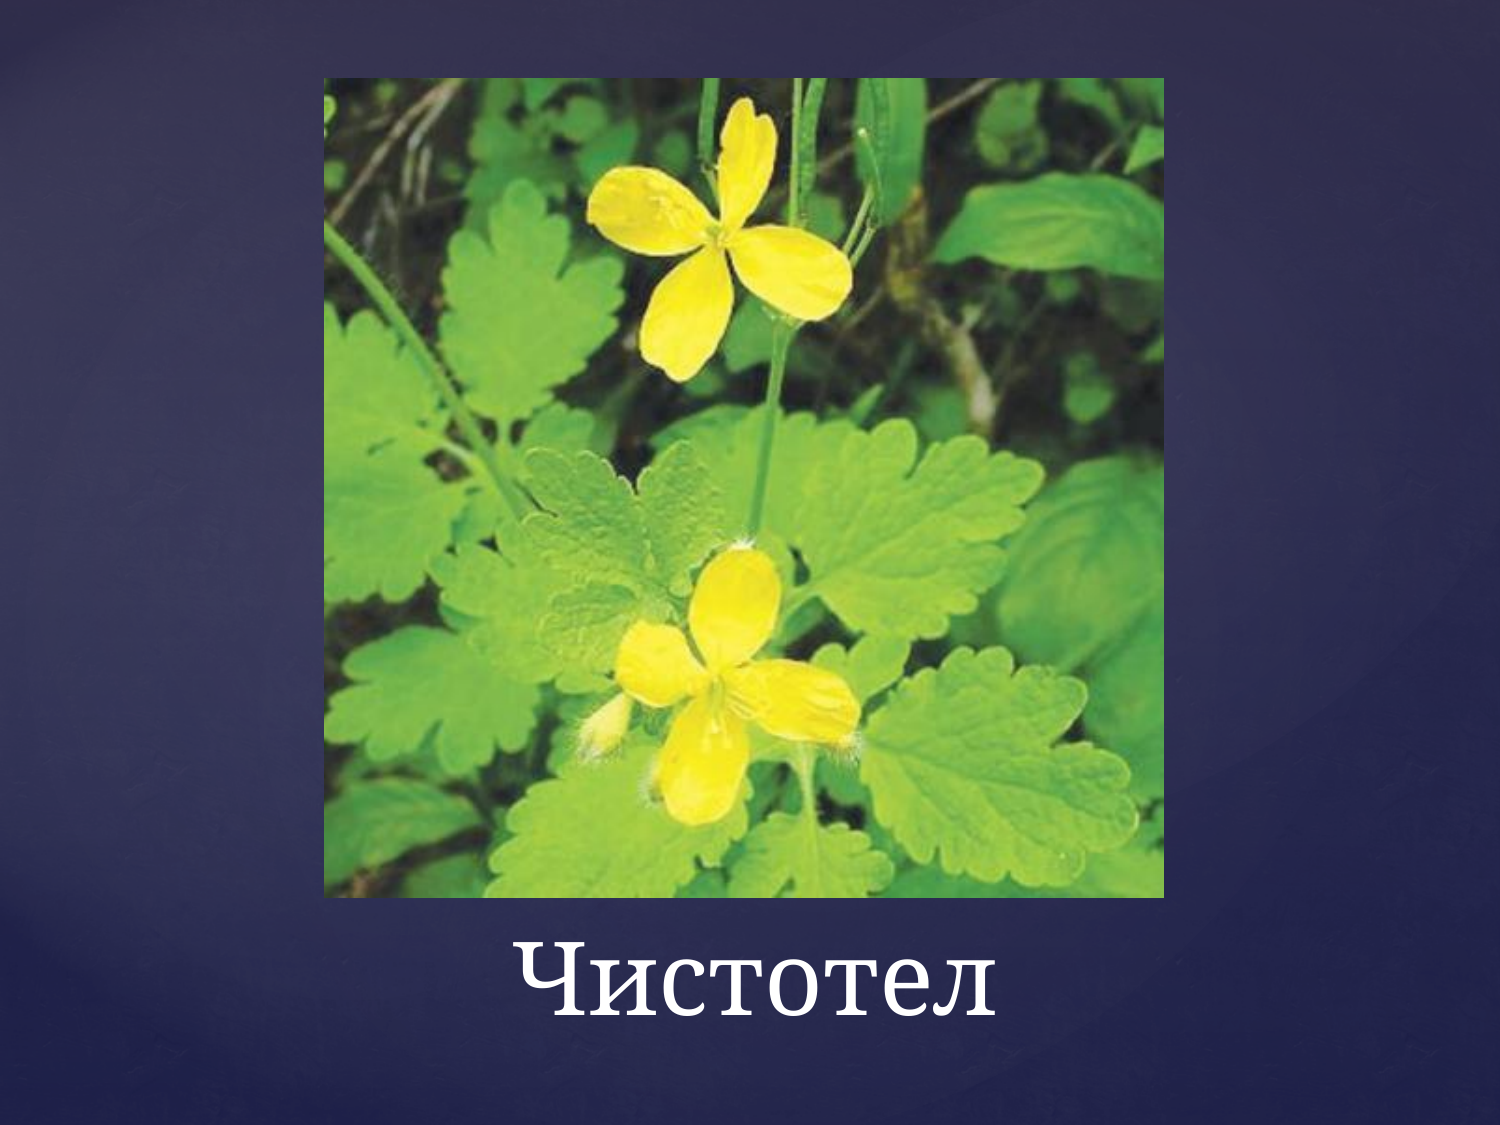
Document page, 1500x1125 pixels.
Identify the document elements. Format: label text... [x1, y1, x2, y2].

title Чистотел [135, 893, 1374, 1044]
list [324, 77, 1164, 899]
